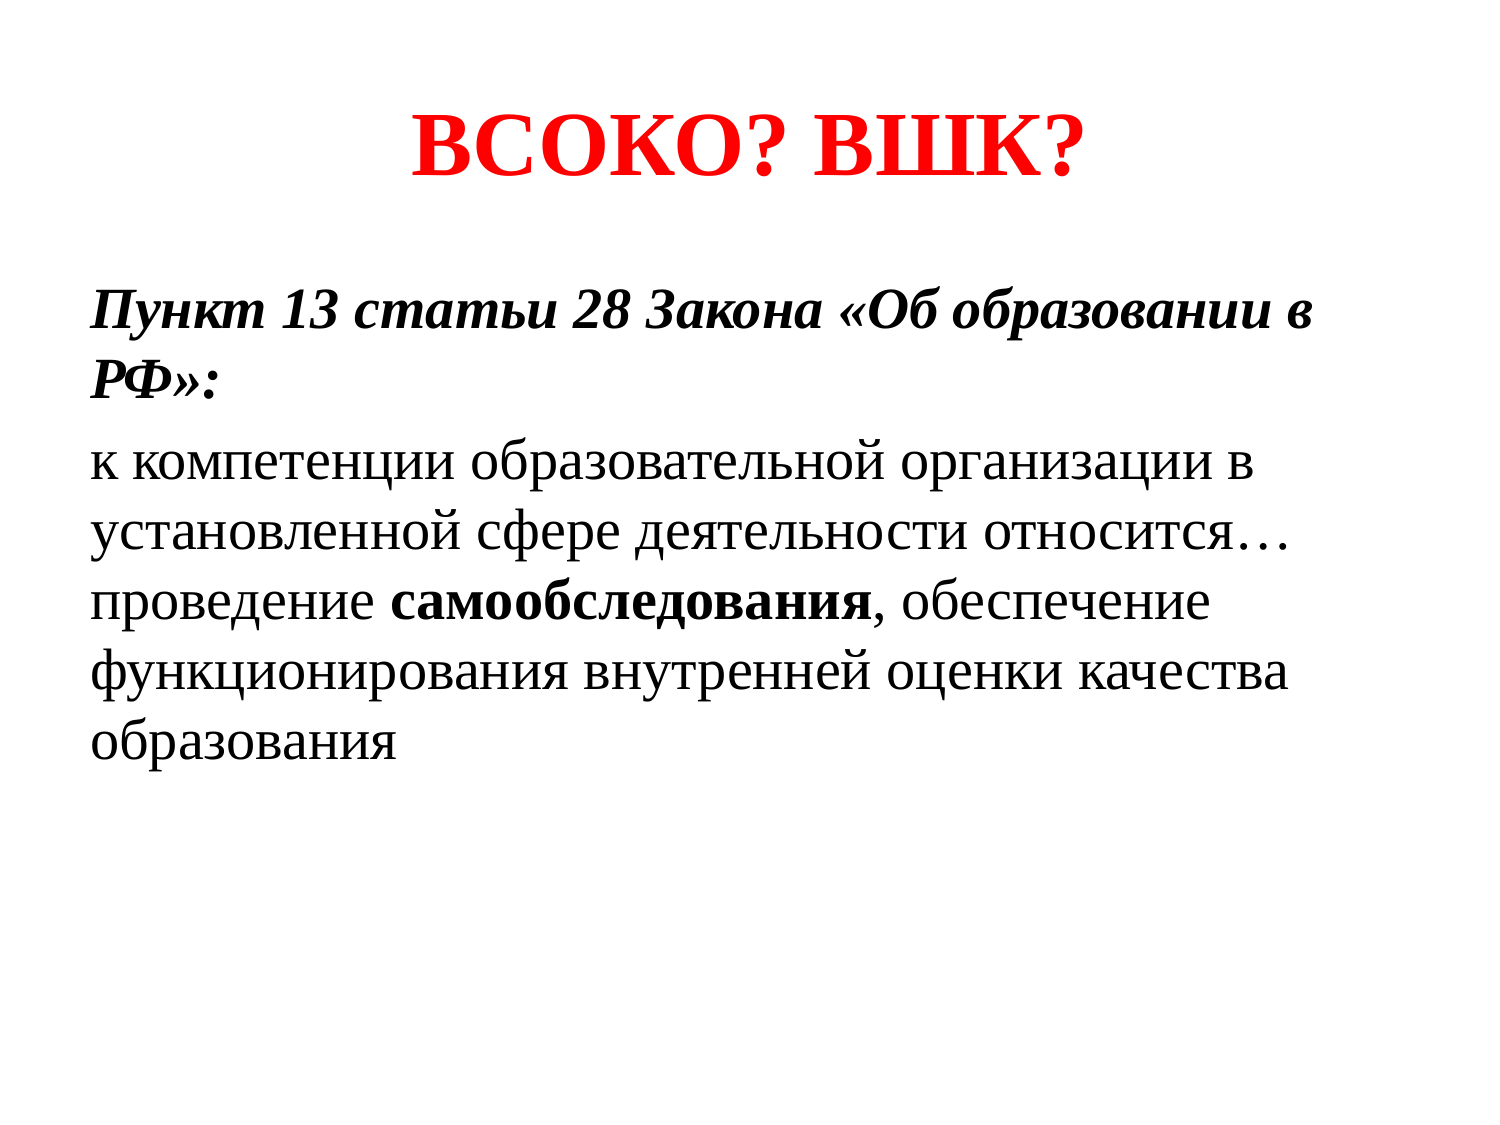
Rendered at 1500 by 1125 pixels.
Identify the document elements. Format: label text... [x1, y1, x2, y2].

list Пункт 13 статьи 28 Закона «Об образовании в РФ»: к компетенции образовательной организации в установленной сфере деятельности относится… проведение самообследования, обеспечение функционирования внутренней оценки качества образования [75, 262, 1425, 1005]
title ВСОКО? ВШК? [75, 45, 1425, 233]
